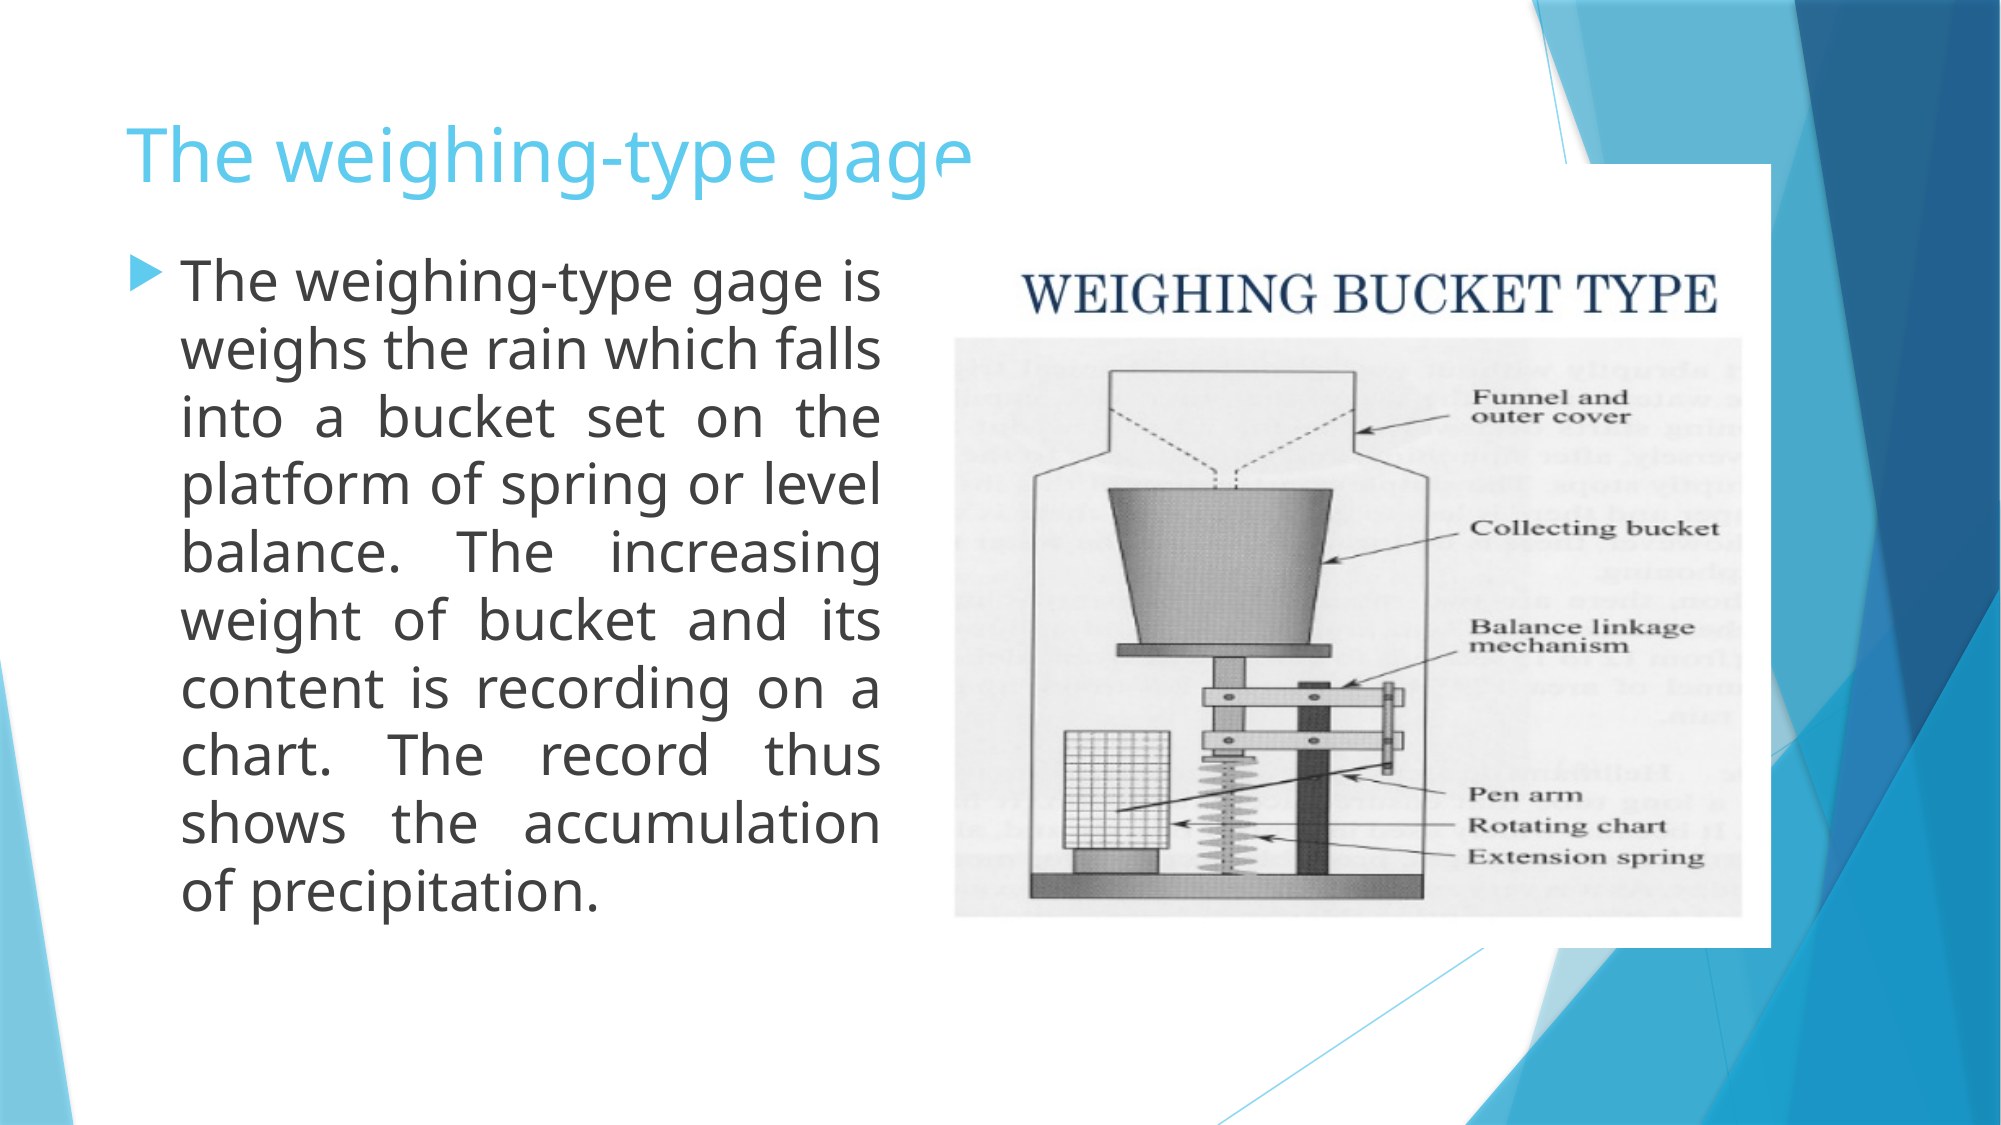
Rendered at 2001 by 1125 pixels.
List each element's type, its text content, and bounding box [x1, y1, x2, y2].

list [940, 163, 1772, 948]
title The weighing-type gage [111, 99, 1522, 317]
list The weighing-type gage is weighs the rain which falls into a bucket set on the platform of spring or level balance. The increasing weight of bucket and its content is recording on a chart. The record thus shows the accumulation of precipitation. [111, 237, 898, 992]
